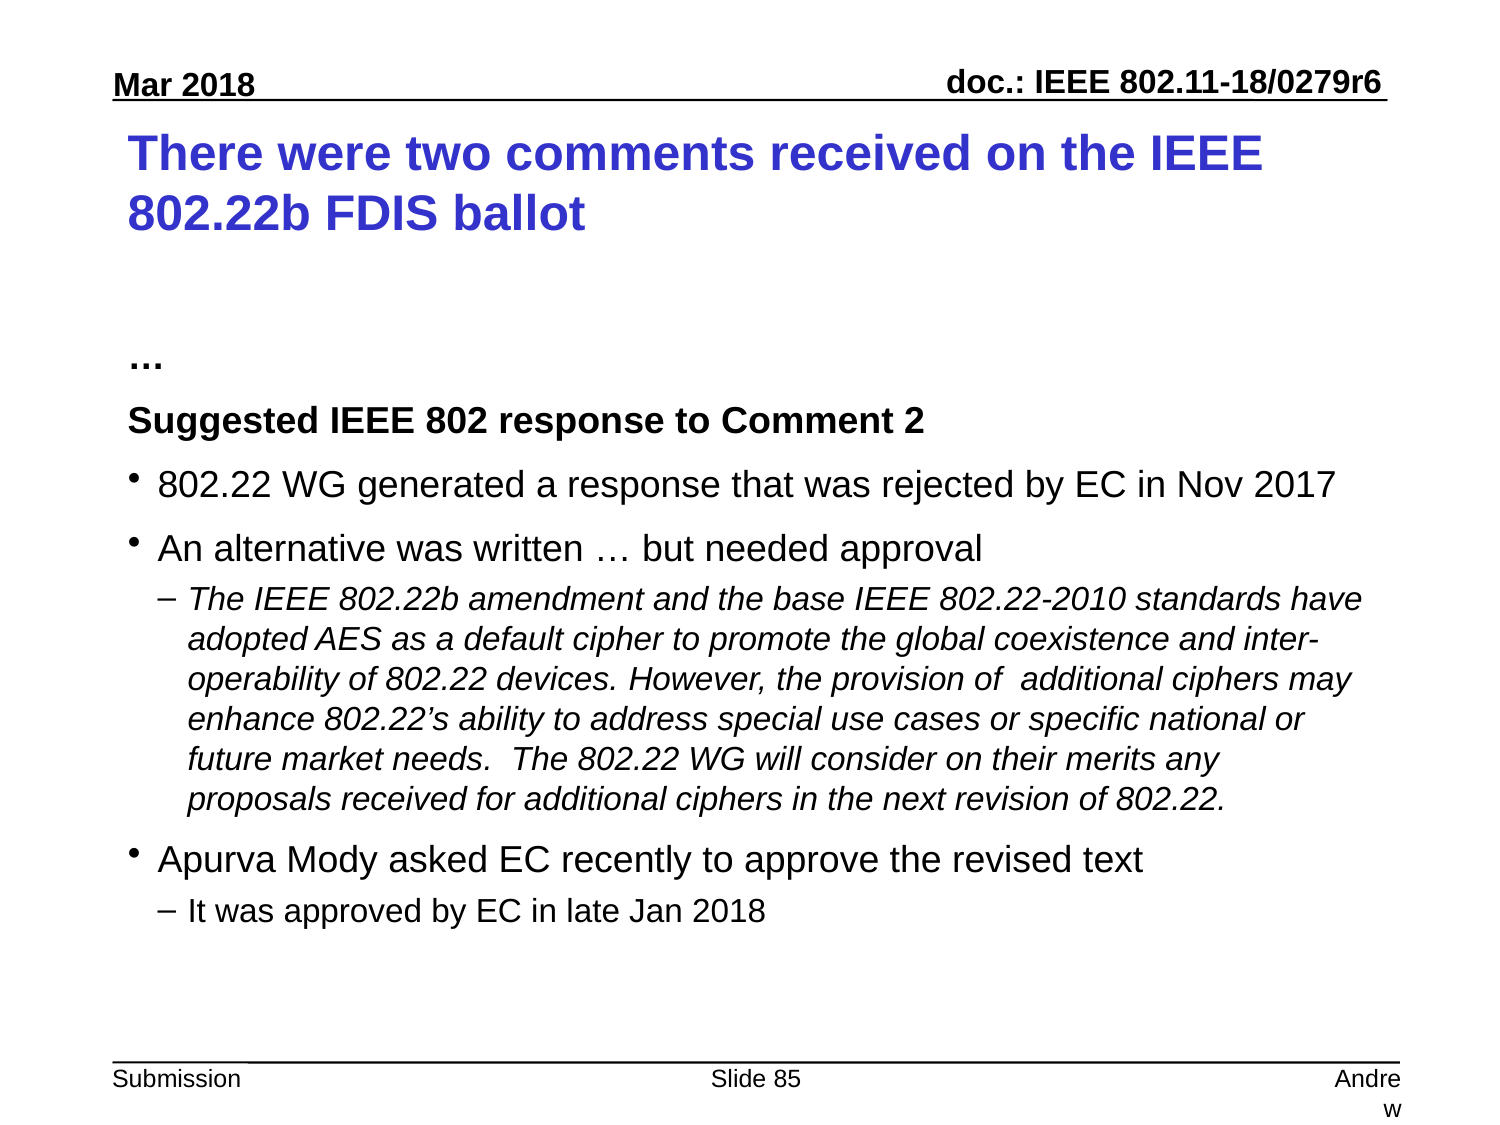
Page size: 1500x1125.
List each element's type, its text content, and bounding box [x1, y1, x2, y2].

footer Andrew Myles, Cisco [1320, 1061, 1402, 1093]
list … Suggested IEEE 802 response to Comment 2 802.22 WG generated a response that was rejected by EC in Nov 2017 An alternative was written … but needed approval The IEEE 802.22b amendment and the base IEEE 802.22-2010 standards have adopted AES as a default cipher to promote the global coexistence and inter-operability of 802.22 devices. However, the provision of additional ciphers may enhance 802.22’s ability to address special use cases or specific national or future market needs. The 802.22 WG will consider on their merits any proposals received for additional ciphers in the next revision of 802.22. Apurva Mody asked EC recently to approve the revised text It was approved by EC in late Jan 2018 [112, 324, 1388, 1000]
slide_number Slide 85 [709, 1061, 803, 1093]
title There were two comments received on the IEEE 802.22b FDIS ballot [112, 112, 1388, 288]
